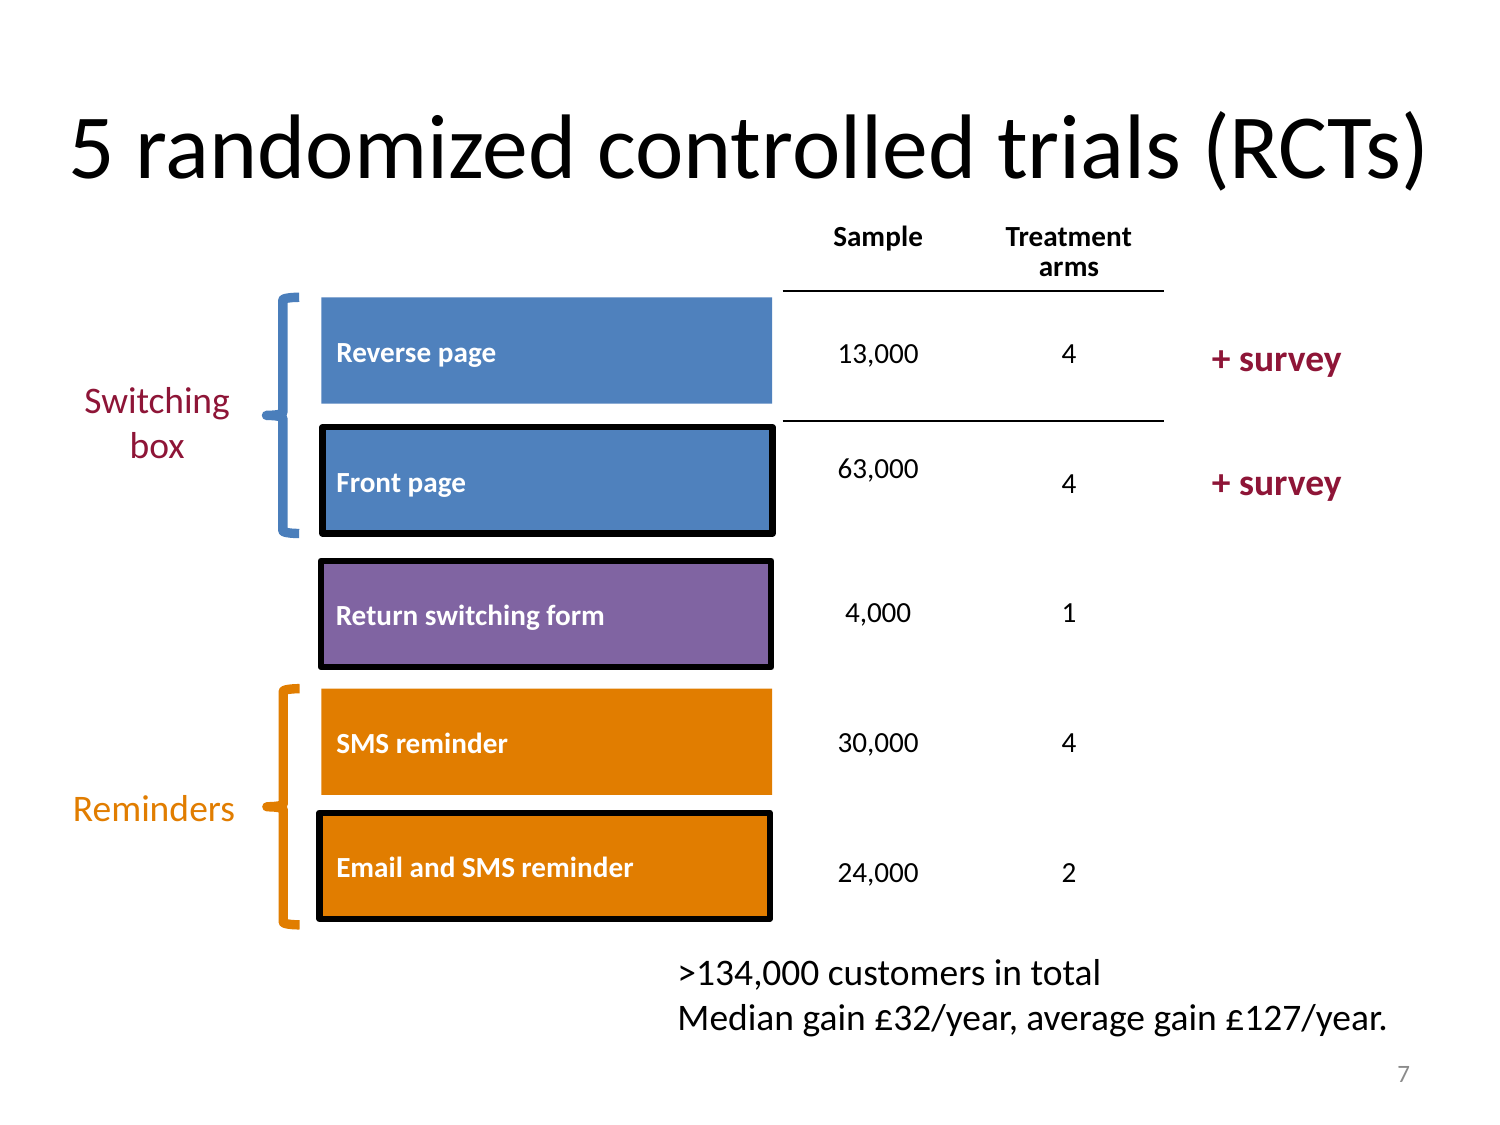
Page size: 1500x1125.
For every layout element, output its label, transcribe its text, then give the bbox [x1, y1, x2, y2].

text_box Reminders [41, 776, 267, 837]
table_header Sample [783, 161, 974, 290]
table_cell 4 [974, 681, 1164, 810]
table_header Treatment arms [974, 161, 1164, 290]
table_cell 4,000 [783, 551, 974, 681]
text_box [265, 296, 300, 535]
text_box >134,000 customers in total Median gain £32/year, average gain £127/year. [662, 940, 1470, 1046]
table_cell 13,000 [783, 292, 974, 420]
table_cell 63,000 [783, 422, 974, 551]
title 5 randomized controlled trials (RCTs) [0, 47, 1500, 237]
text_box SMS reminder [319, 687, 774, 797]
text_box Reverse page [319, 295, 774, 406]
text_box + survey [1197, 450, 1426, 510]
text_box [319, 559, 773, 669]
text_box [267, 687, 300, 926]
slide_number 7 [1074, 1042, 1425, 1103]
table_cell 30,000 [783, 681, 974, 810]
text_box [320, 425, 775, 536]
table_cell 2 [974, 810, 1164, 940]
table_cell 4 [974, 422, 1164, 551]
table_cell 24,000 [783, 810, 974, 940]
text_box [317, 811, 772, 921]
text_box + survey [1197, 326, 1426, 386]
table_cell 4 [974, 292, 1164, 420]
table_cell 1 [974, 551, 1164, 681]
text_box Switching box [58, 368, 256, 474]
